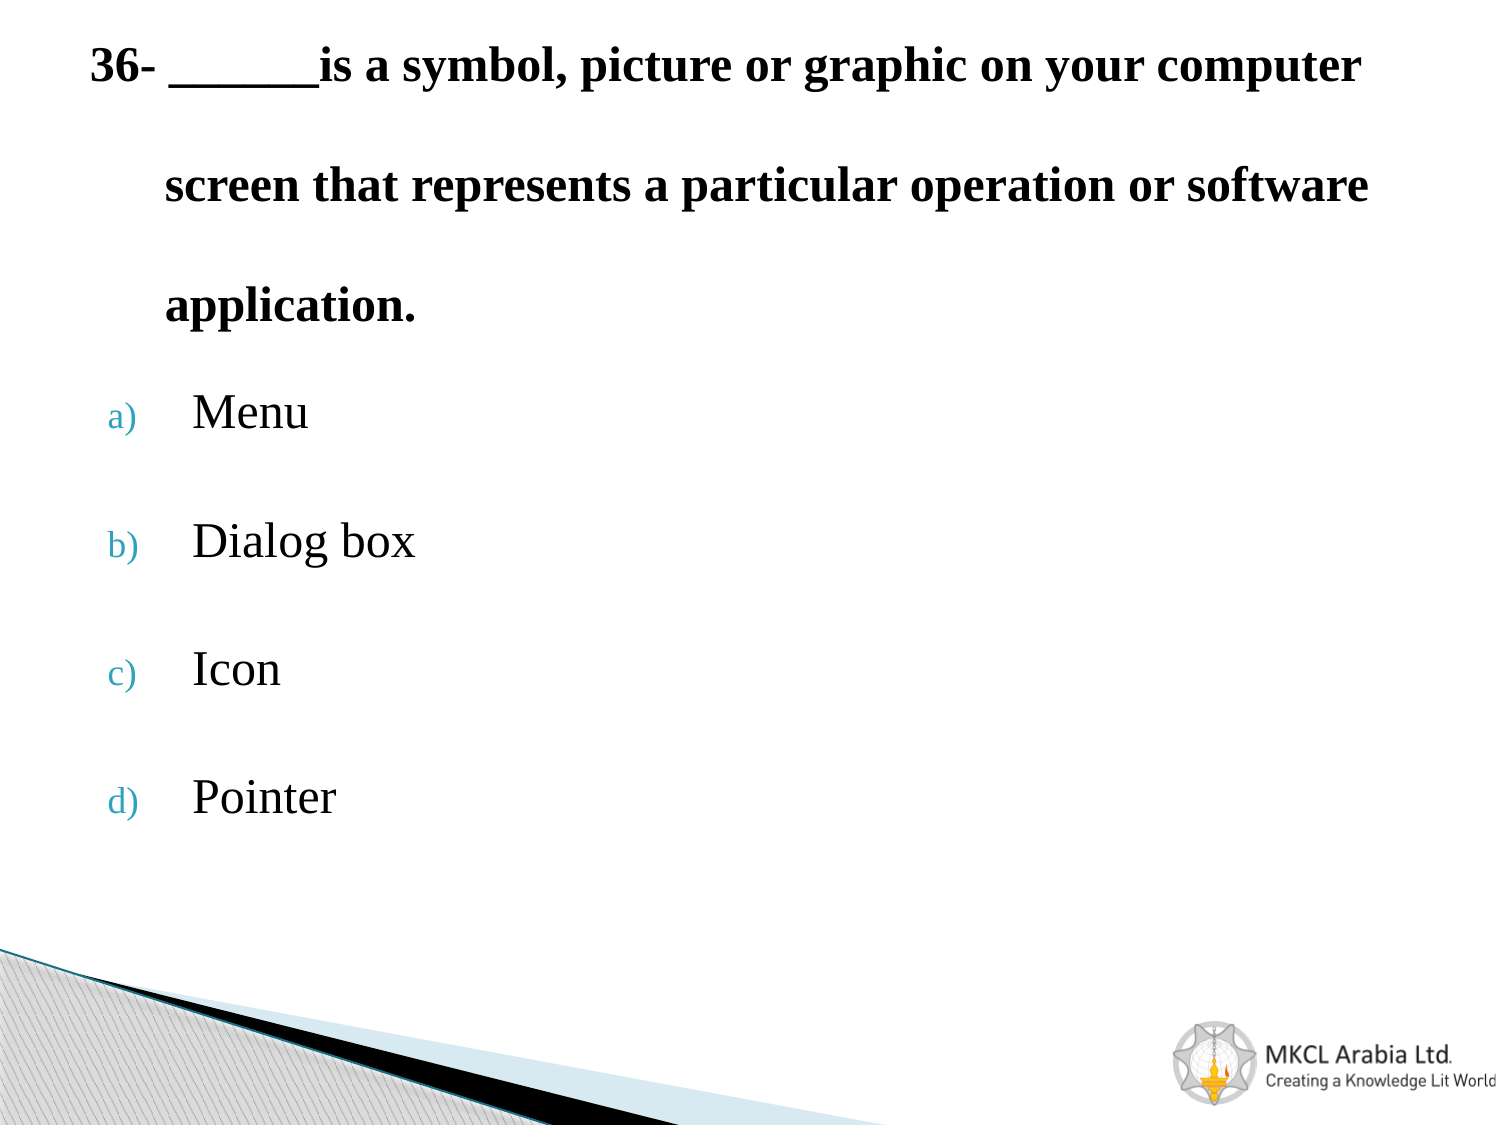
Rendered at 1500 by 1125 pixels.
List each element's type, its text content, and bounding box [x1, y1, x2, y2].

title 36- ______is a symbol, picture or graphic on your computer screen that represents a particular operation or software application. [75, 75, 1425, 288]
list Menu Dialog box Icon Pointer [75, 288, 1425, 986]
picture [1172, 1021, 1496, 1106]
